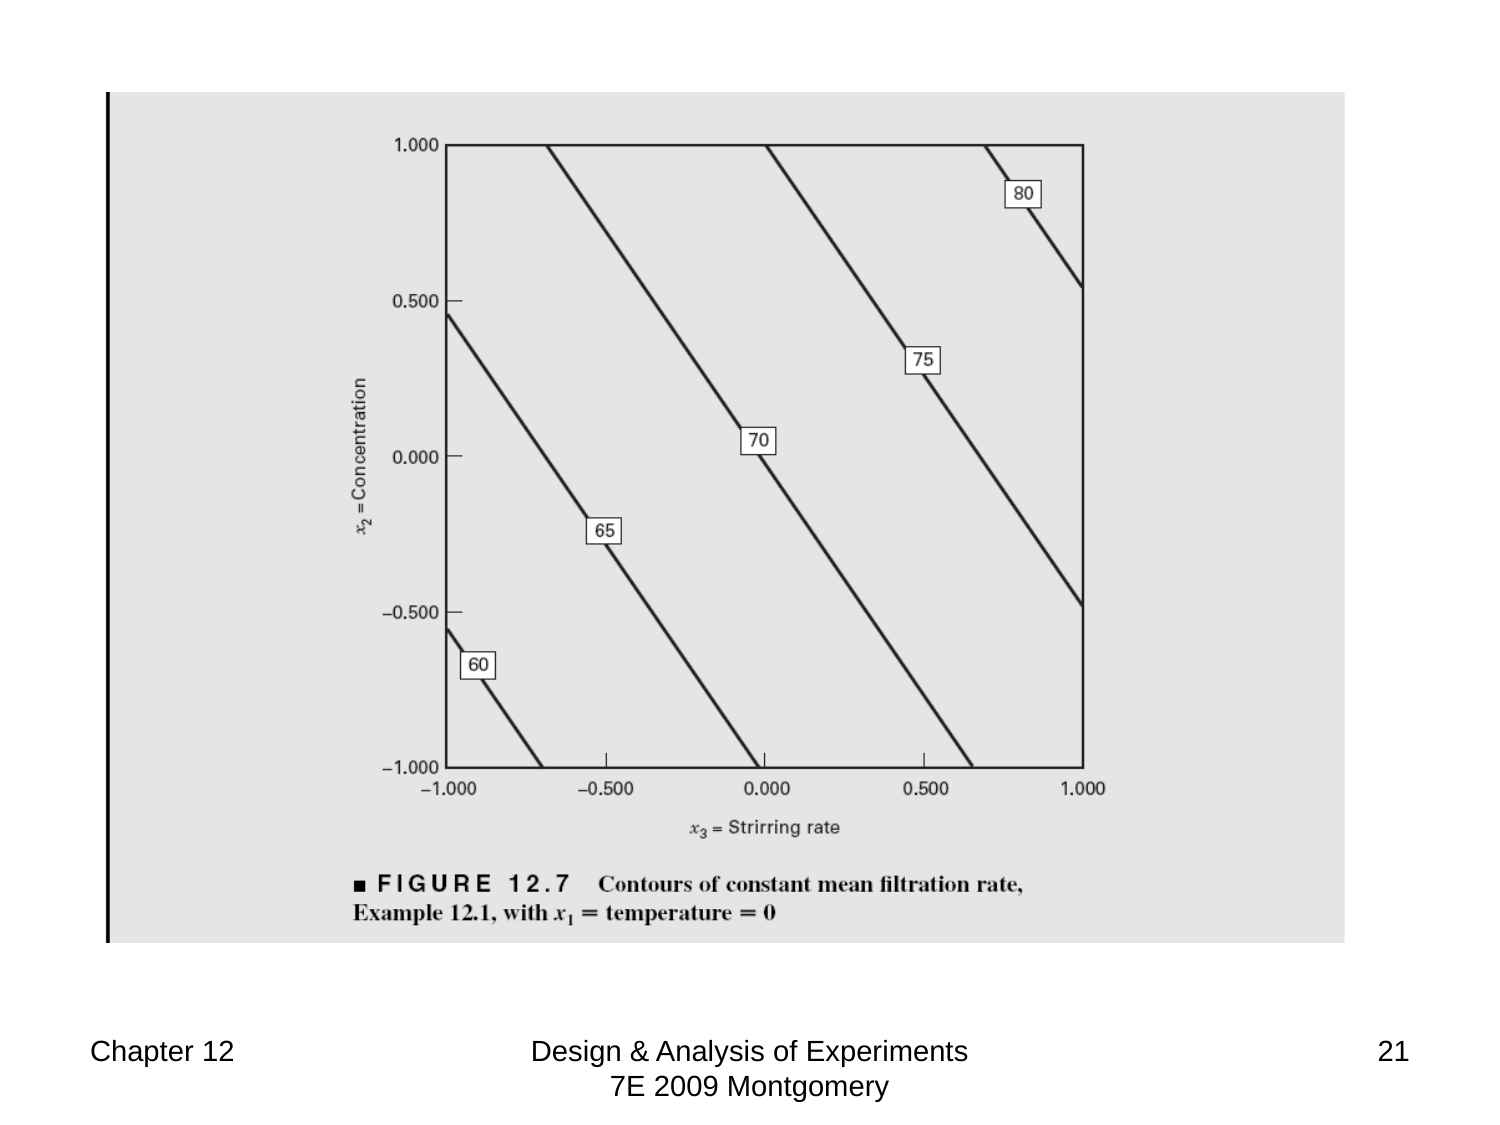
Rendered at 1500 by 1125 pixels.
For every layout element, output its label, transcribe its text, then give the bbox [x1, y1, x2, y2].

slide_number Chapter 12 [74, 1024, 426, 1103]
slide_number 21 [1074, 1024, 1426, 1103]
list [74, 91, 1426, 943]
footer Design & Analysis of Experiments 7E 2009 Montgomery [512, 1024, 988, 1103]
